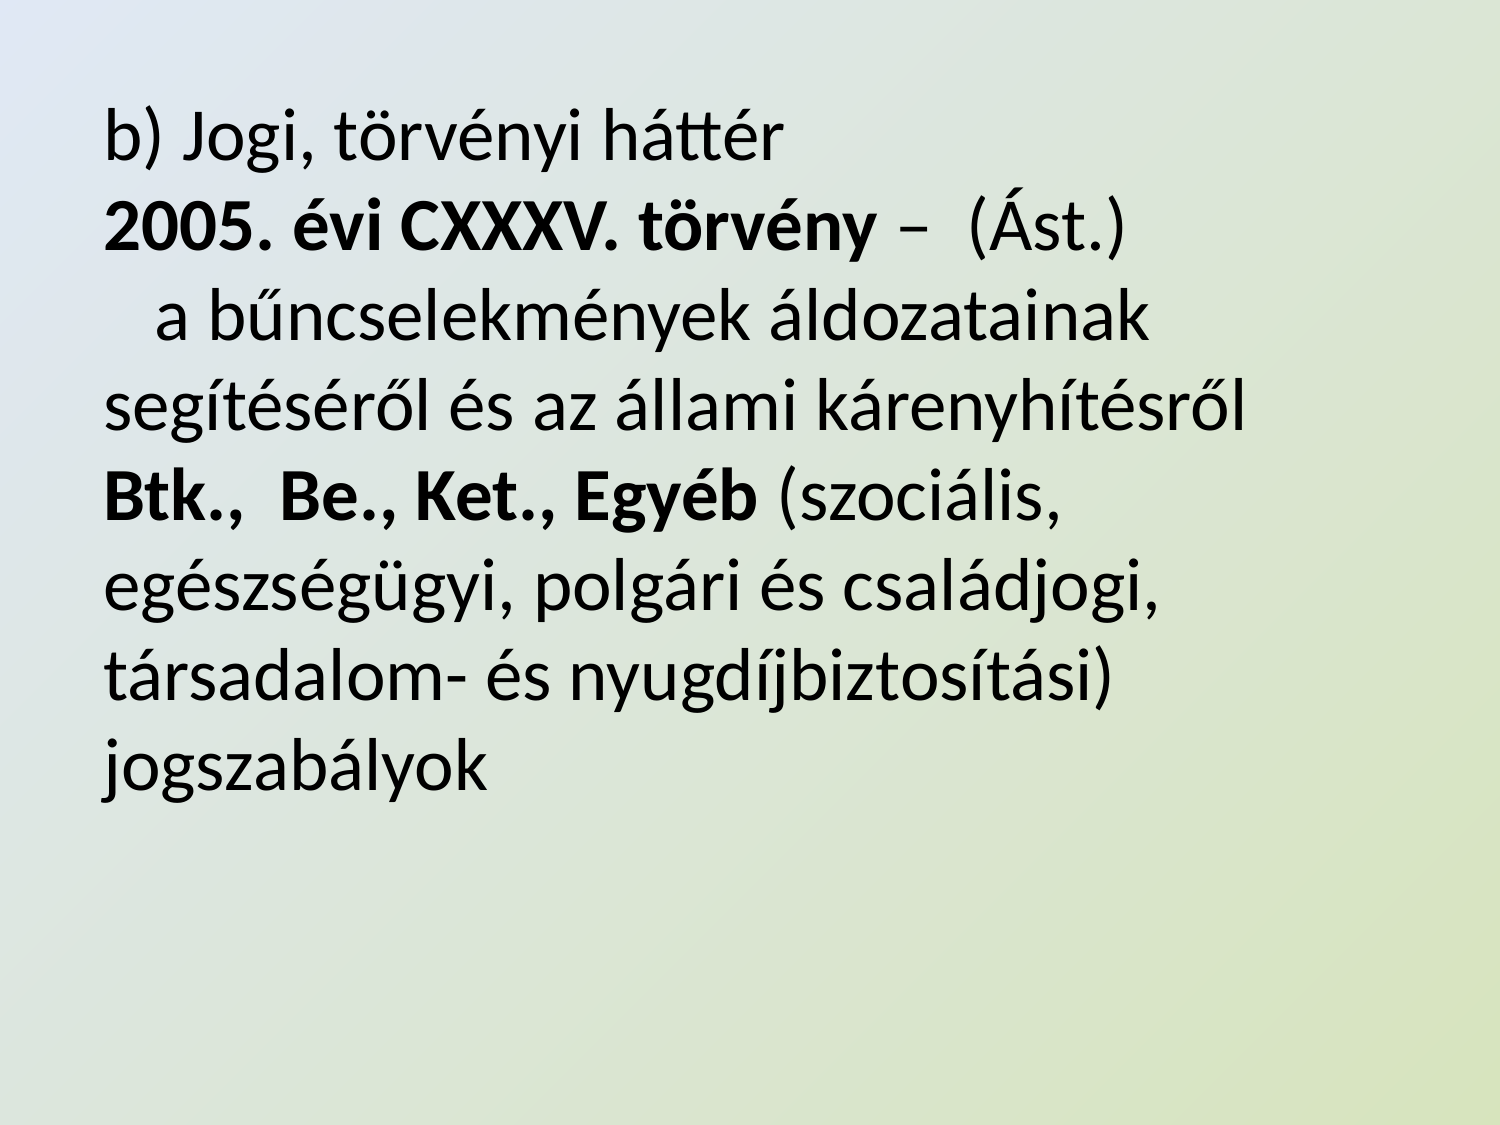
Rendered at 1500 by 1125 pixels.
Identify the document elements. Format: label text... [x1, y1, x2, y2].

text_box b) Jogi, törvényi háttér 2005. évi CXXXV. törvény – (Ást.) a bűncselekmények áldozatainak segítéséről és az állami kárenyhítésről Btk., Be., Ket., Egyéb (szociális, egészségügyi, polgári és családjogi, társadalom- és nyugdíjbiztosítási) jogszabályok [88, 78, 1447, 813]
